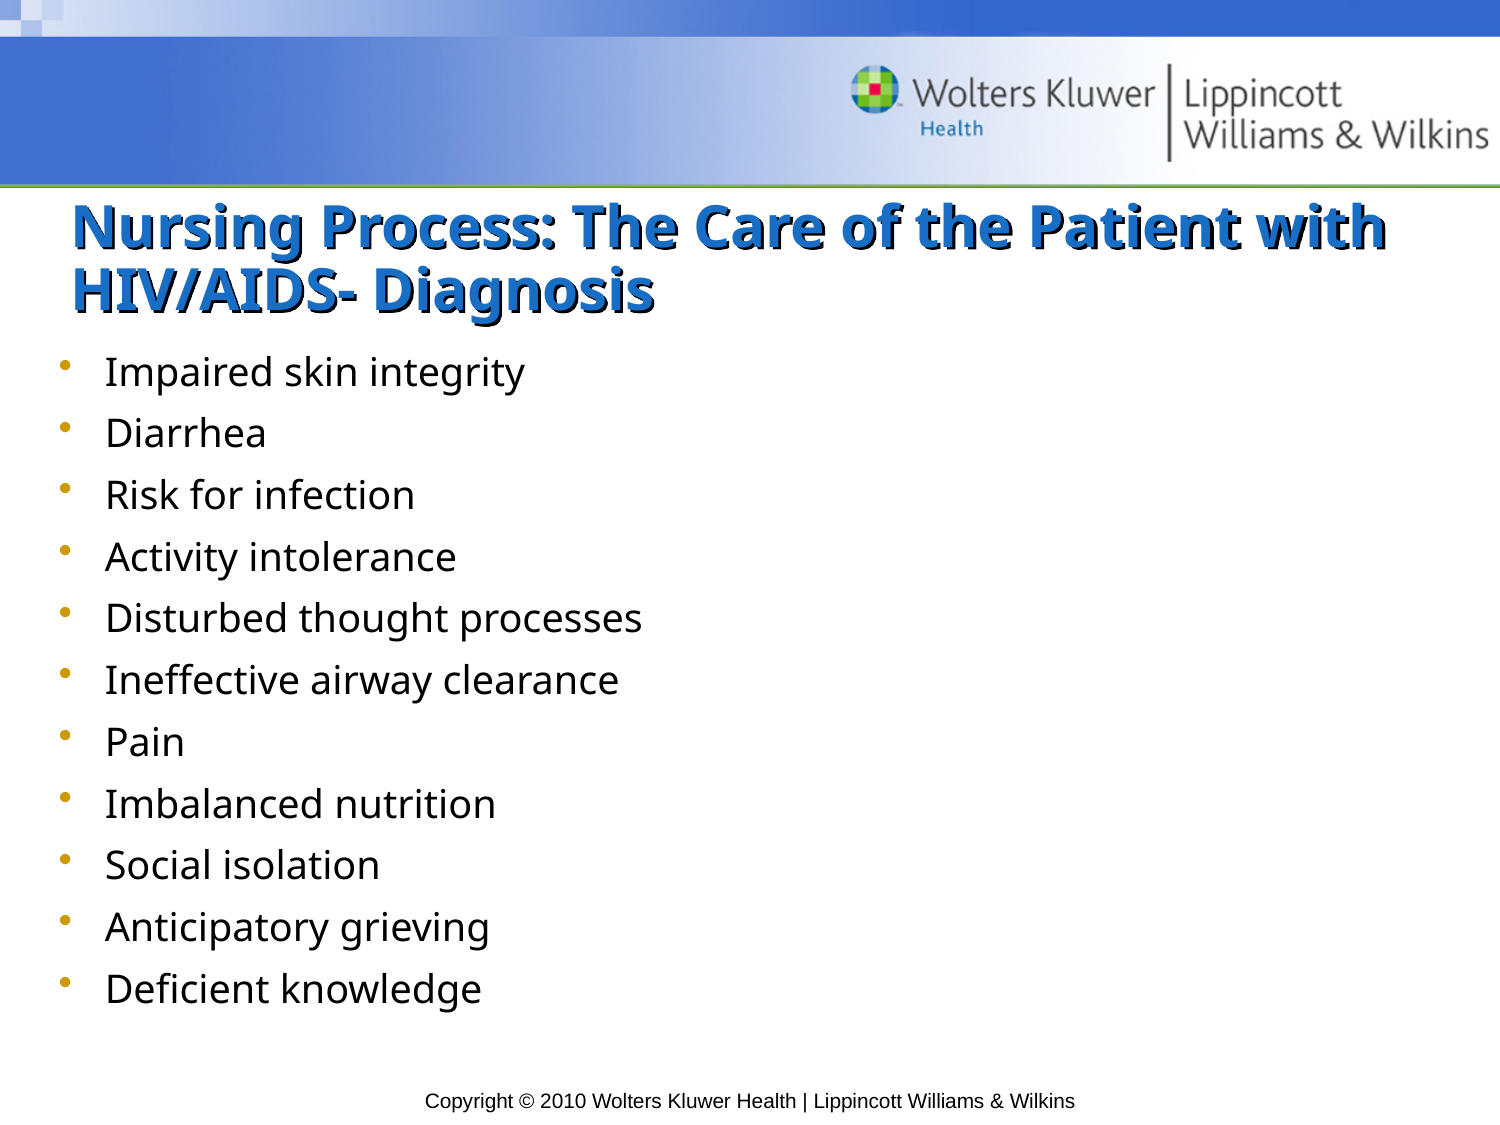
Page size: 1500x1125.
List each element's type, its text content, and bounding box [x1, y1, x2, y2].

title Nursing Process: The Care of the Patient with HIV/AIDS- Diagnosis [70, 196, 1470, 324]
list Impaired skin integrity Diarrhea Risk for infection Activity intolerance Disturbed thought processes Ineffective airway clearance Pain Imbalanced nutrition Social isolation Anticipatory grieving Deficient knowledge [43, 279, 1457, 1050]
picture [0, 0, 1500, 188]
